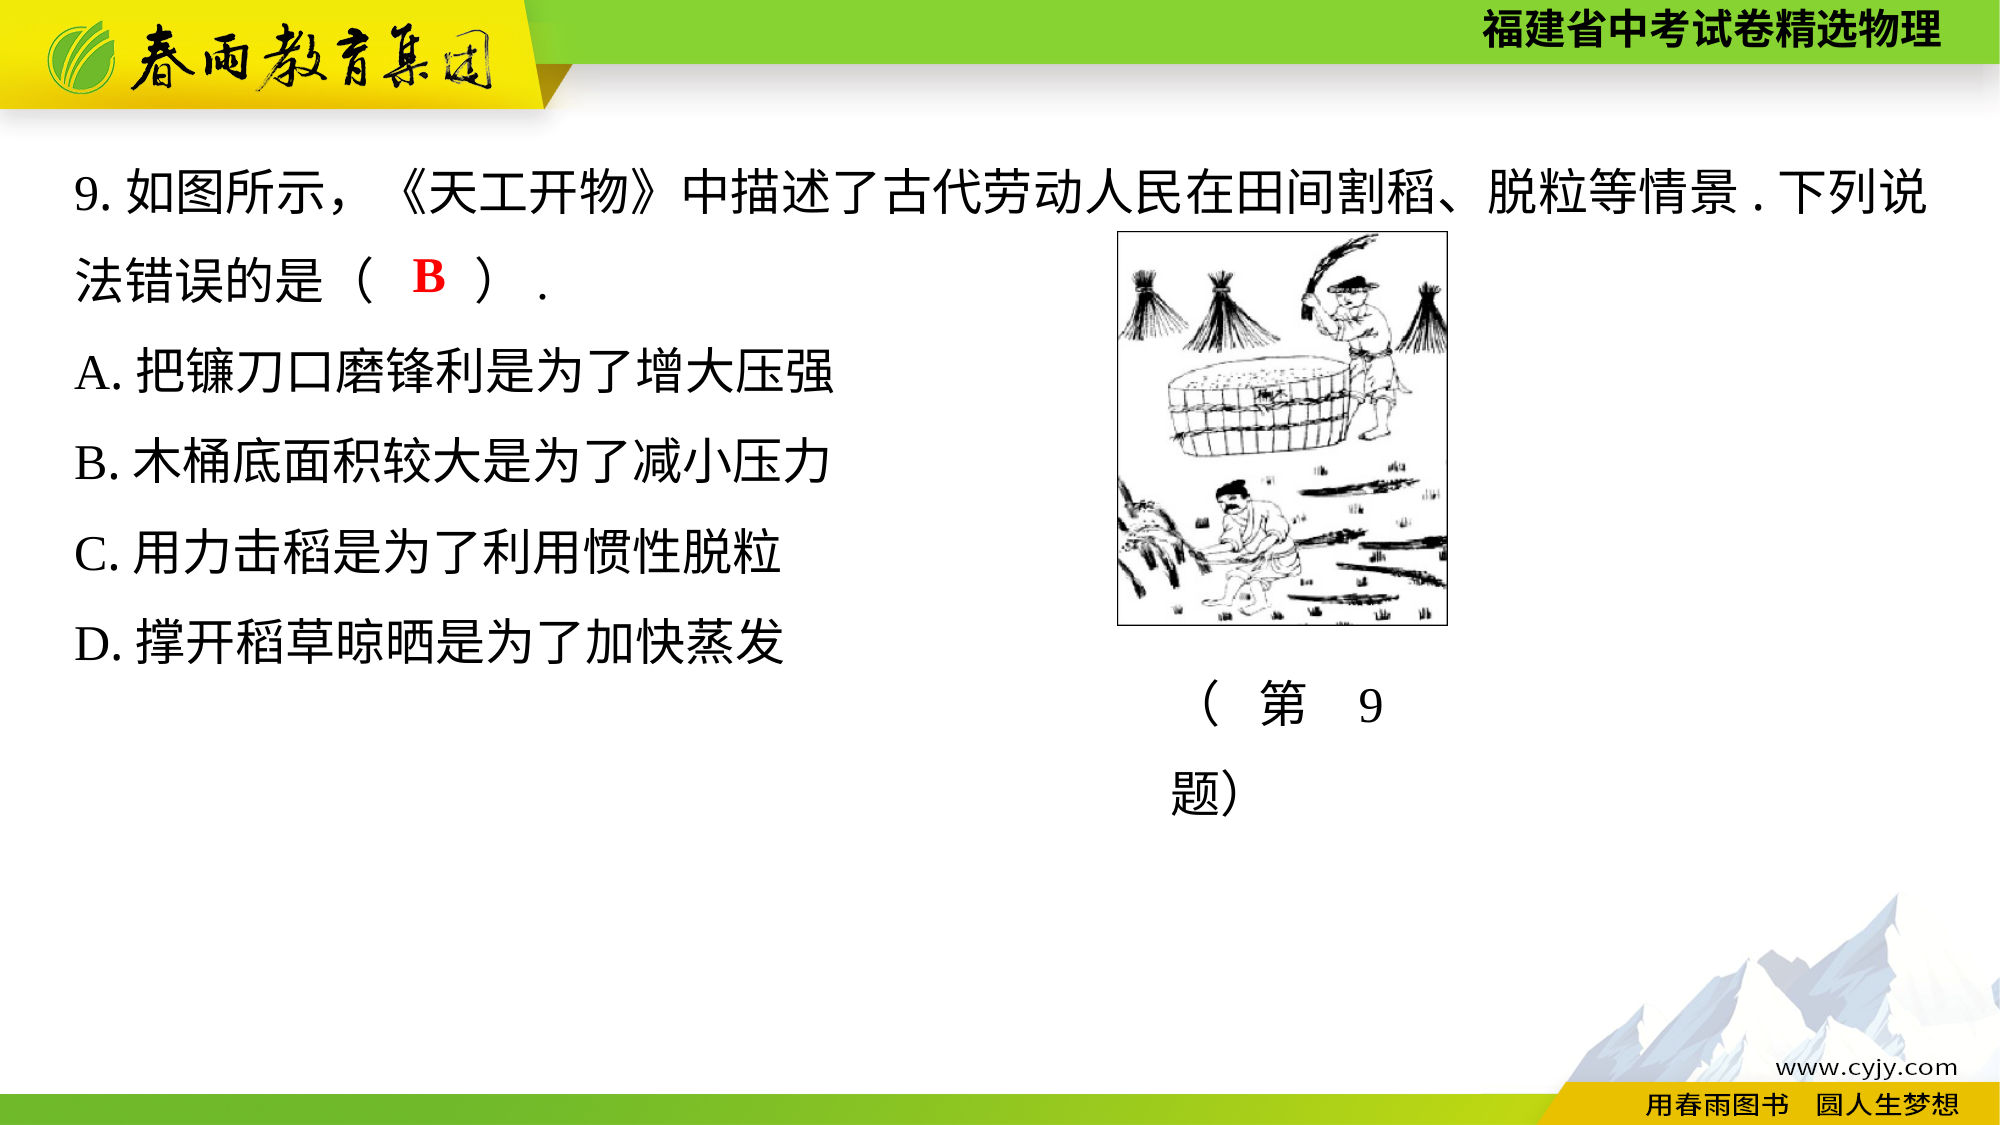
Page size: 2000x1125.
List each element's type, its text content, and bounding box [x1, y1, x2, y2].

text_box （第9题） [1155, 635, 1411, 740]
text_box B [397, 235, 461, 310]
picture [0, 0, 2000, 1125]
list 9.如图所示，《天工开物》中描述了古代劳动人民在田间割稻、脱粒等情景.下列说法错误的是（ ）. A.把镰刀口磨锋利是为了增大压强 B.木桶底面积较大是为了减小压力 C.用力击稻是为了利用惯性脱粒 D.撑开稻草晾晒是为了加快蒸发 [59, 122, 1944, 683]
